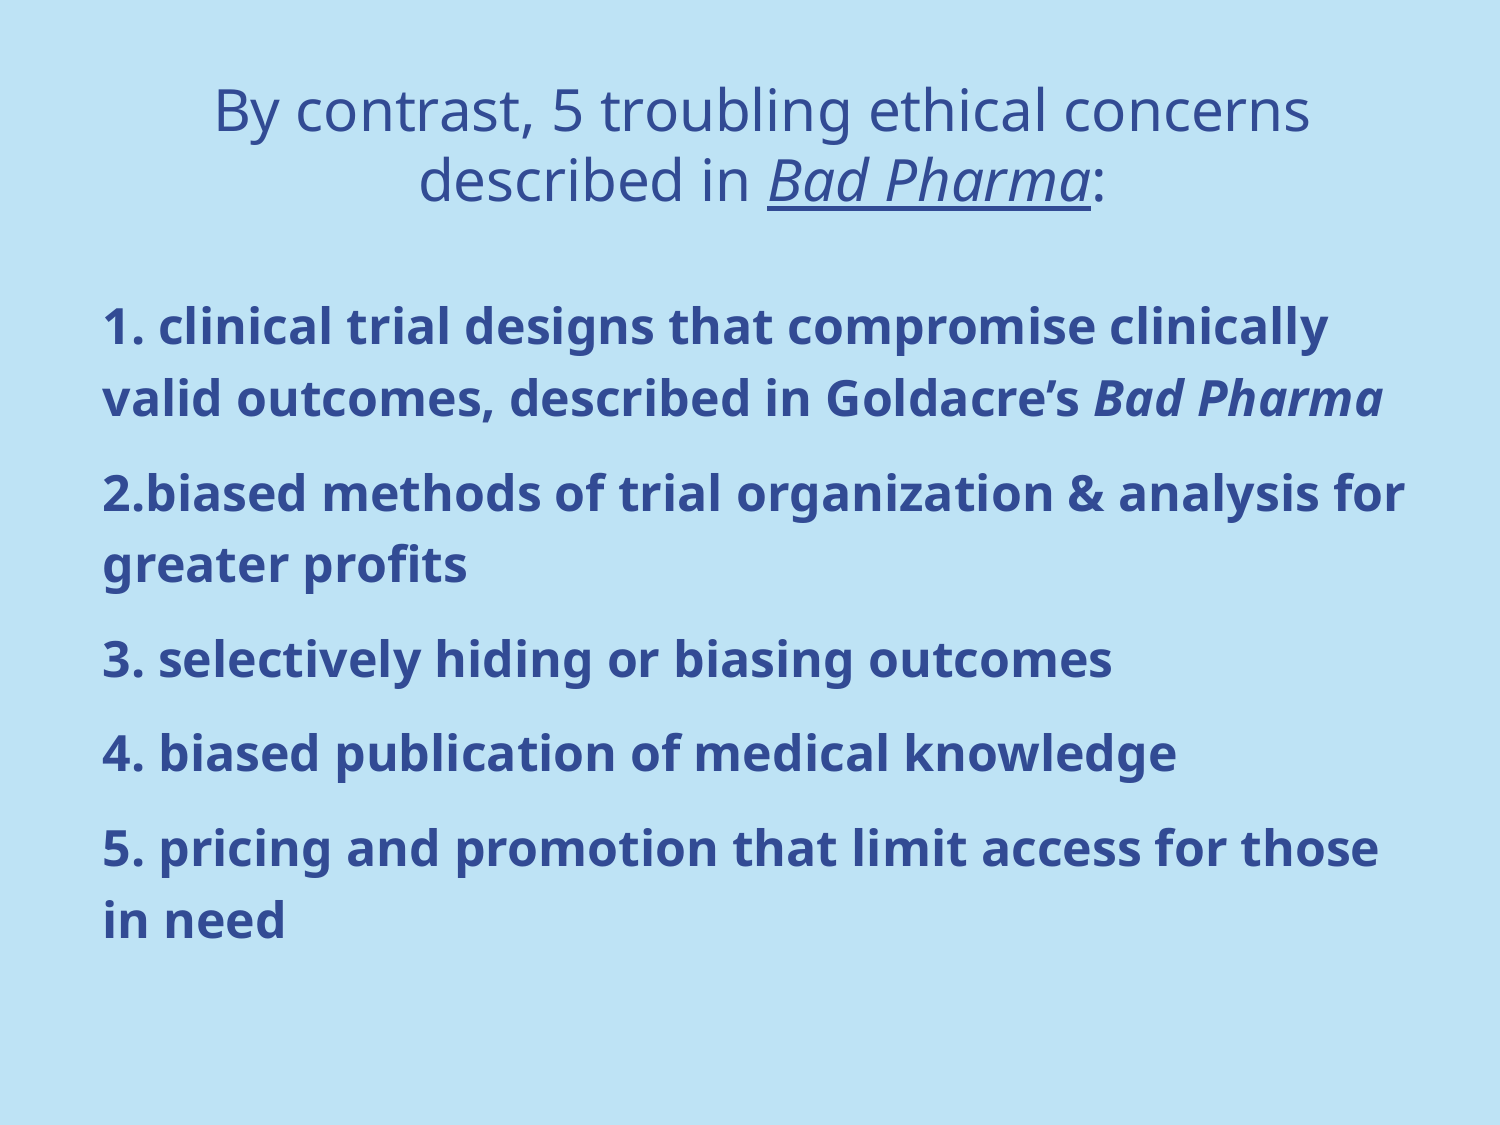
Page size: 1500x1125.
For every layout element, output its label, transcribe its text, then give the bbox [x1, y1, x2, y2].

list 1. clinical trial designs that compromise clinically valid outcomes, described in Goldacre’s Bad Pharma 2.biased methods of trial organization & analysis for greater profits 3. selectively hiding or biasing outcomes 4. biased publication of medical knowledge 5. pricing and promotion that limit access for those in need [87, 275, 1438, 1100]
title By contrast, 5 troubling ethical concerns described in Bad Pharma: [87, 50, 1438, 237]
